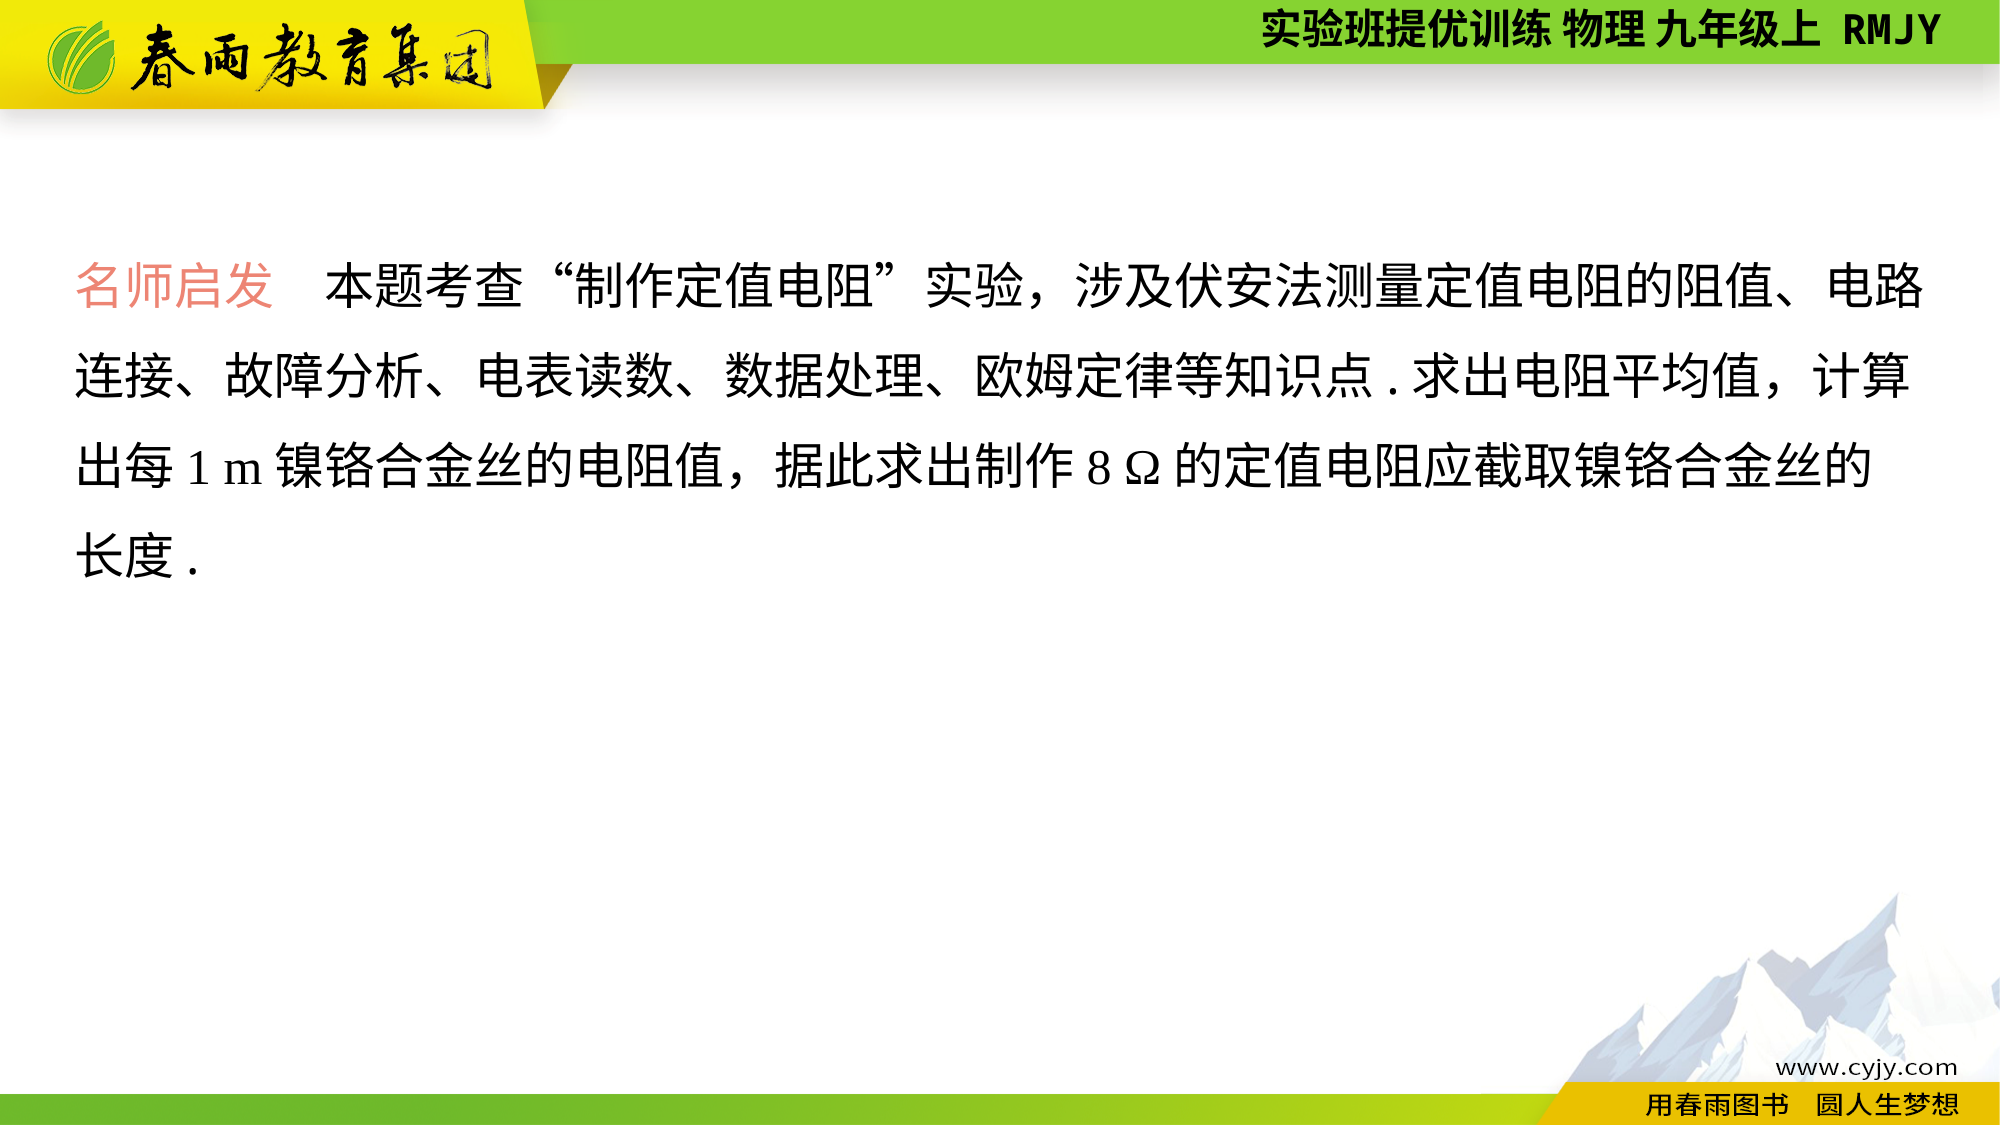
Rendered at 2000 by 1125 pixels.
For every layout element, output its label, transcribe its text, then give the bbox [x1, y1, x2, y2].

picture [0, 0, 2000, 1125]
list 名师启发 本题考查“制作定值电阻”实验，涉及伏安法测量定值电阻的阻值、电路连接、故障分析、电表读数、数据处理、欧姆定律等知识点.求出电阻平均值，计算出每1 m镍铬合金丝的电阻值，据此求出制作8 Ω的定值电阻应截取镍铬合金丝的 长度. [59, 216, 1944, 584]
